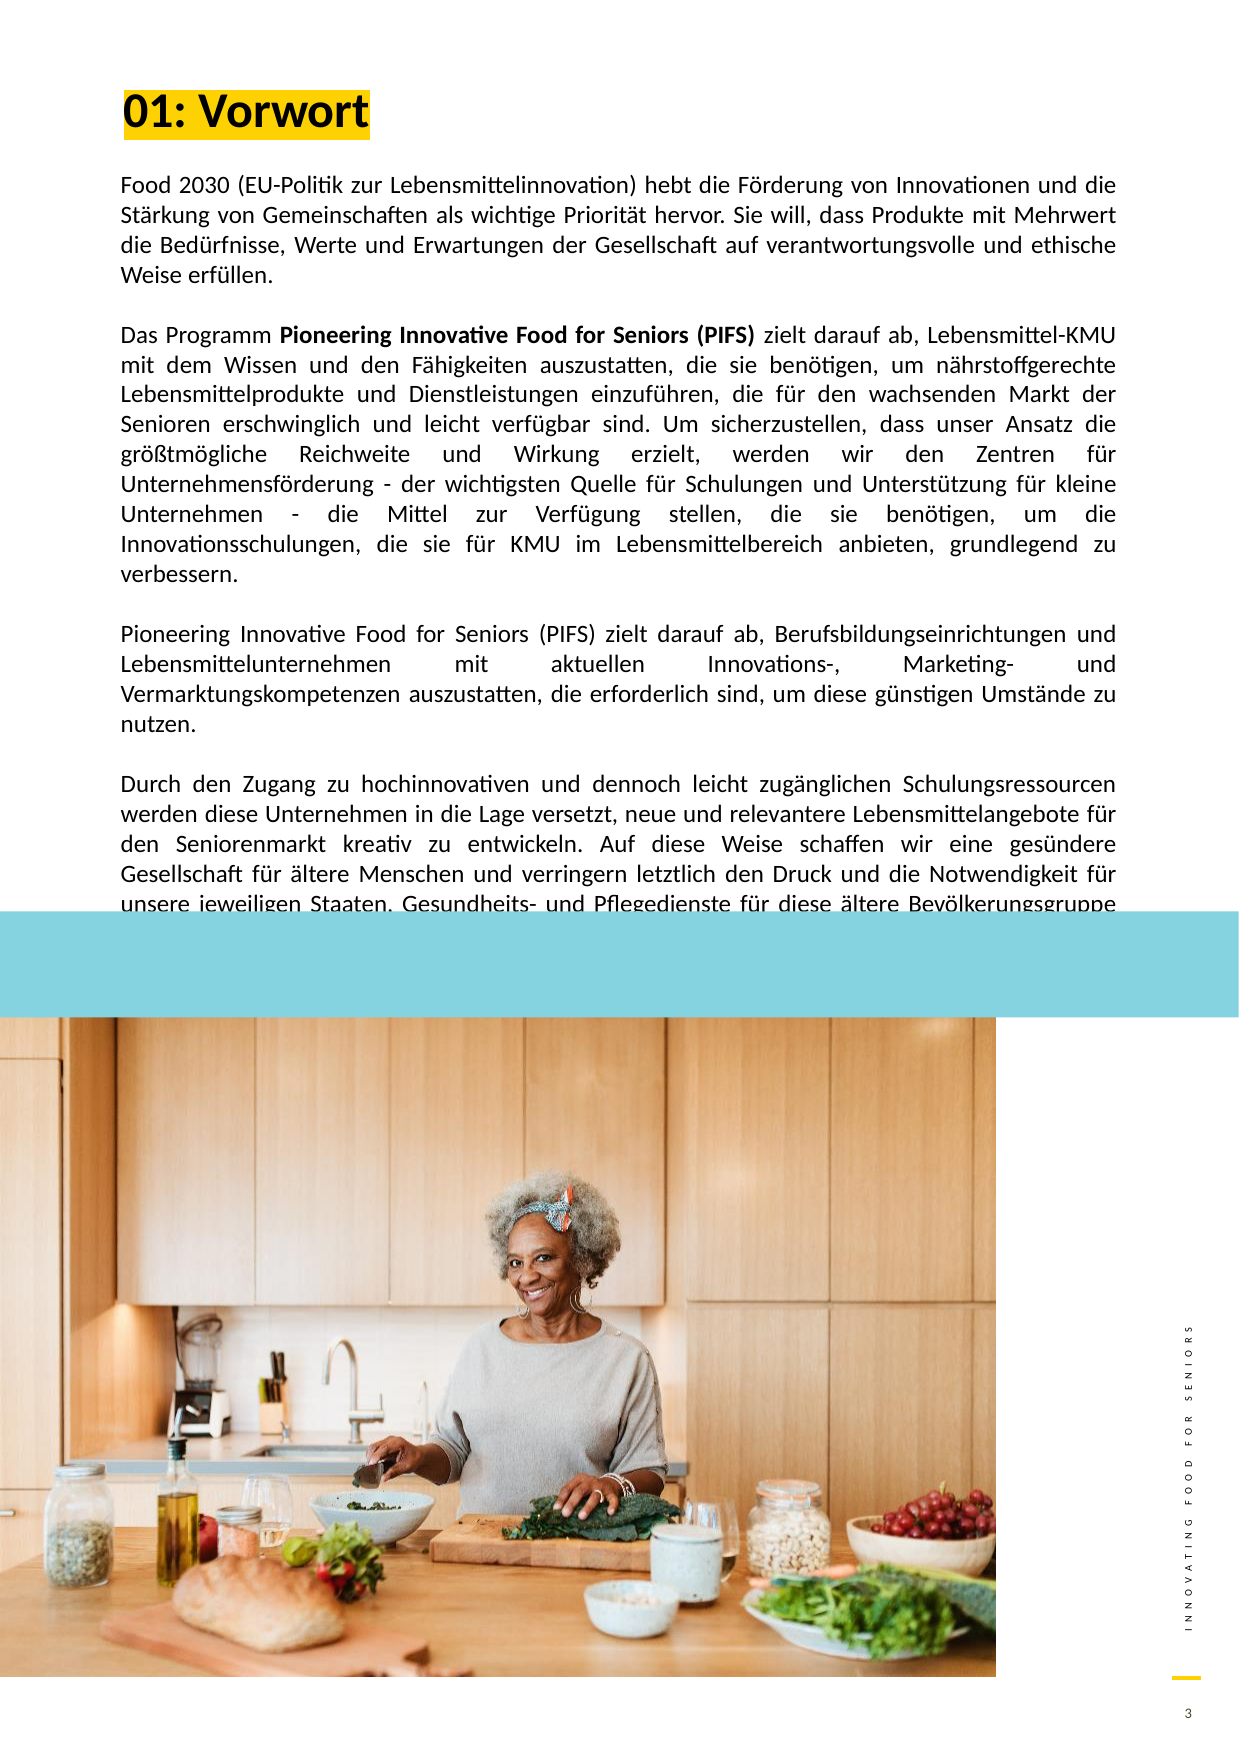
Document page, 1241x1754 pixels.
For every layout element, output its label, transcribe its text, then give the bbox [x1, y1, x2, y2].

text_box [0, 911, 1239, 1018]
list 01: Vorwort [108, 77, 709, 160]
picture [0, 1013, 996, 1677]
list Food 2030 (EU-Politik zur Lebensmittelinnovation) hebt die Förderung von Innovationen und die Stärkung von Gemeinschaften als wichtige Priorität hervor. Sie will, dass Produkte mit Mehrwert die Bedürfnisse, Werte und Erwartungen der Gesellschaft auf verantwortungsvolle und ethische Weise erfüllen. Das Programm Pioneering Innovative Food for Seniors (PIFS) zielt darauf ab, Lebensmittel-KMU mit dem Wissen und den Fähigkeiten auszustatten, die sie benötigen, um nährstoffgerechte Lebensmittelprodukte und Dienstleistungen einzuführen, die für den wachsenden Markt der Senioren erschwinglich und leicht verfügbar sind. Um sicherzustellen, dass unser Ansatz die größtmögliche Reichweite und Wirkung erzielt, werden wir den Zentren für Unternehmensförderung - der wichtigsten Quelle für Schulungen und Unterstützung für kleine Unternehmen - die Mittel zur Verfügung stellen, die sie benötigen, um die Innovationsschulungen, die sie für KMU im Lebensmittelbereich anbieten, grundlegend zu verbessern. Pioneering Innovative Food for Seniors (PIFS) zielt darauf ab, Berufsbildungseinrichtungen und Lebensmittelunternehmen mit aktuellen Innovations-, Marketing- und Vermarktungskompetenzen auszustatten, die erforderlich sind, um diese günstigen Umstände zu nutzen. Durch den Zugang zu hochinnovativen und dennoch leicht zugänglichen Schulungsressourcen werden diese Unternehmen in die Lage versetzt, neue und relevantere Lebensmittelangebote für den Seniorenmarkt kreativ zu entwickeln. Auf diese Weise schaffen wir eine gesündere Gesellschaft für ältere Menschen und verringern letztlich den Druck und die Notwendigkeit für unsere jeweiligen Staaten, Gesundheits- und Pflegedienste für diese ältere Bevölkerungsgruppe bereitzustellen. [105, 160, 1132, 746]
